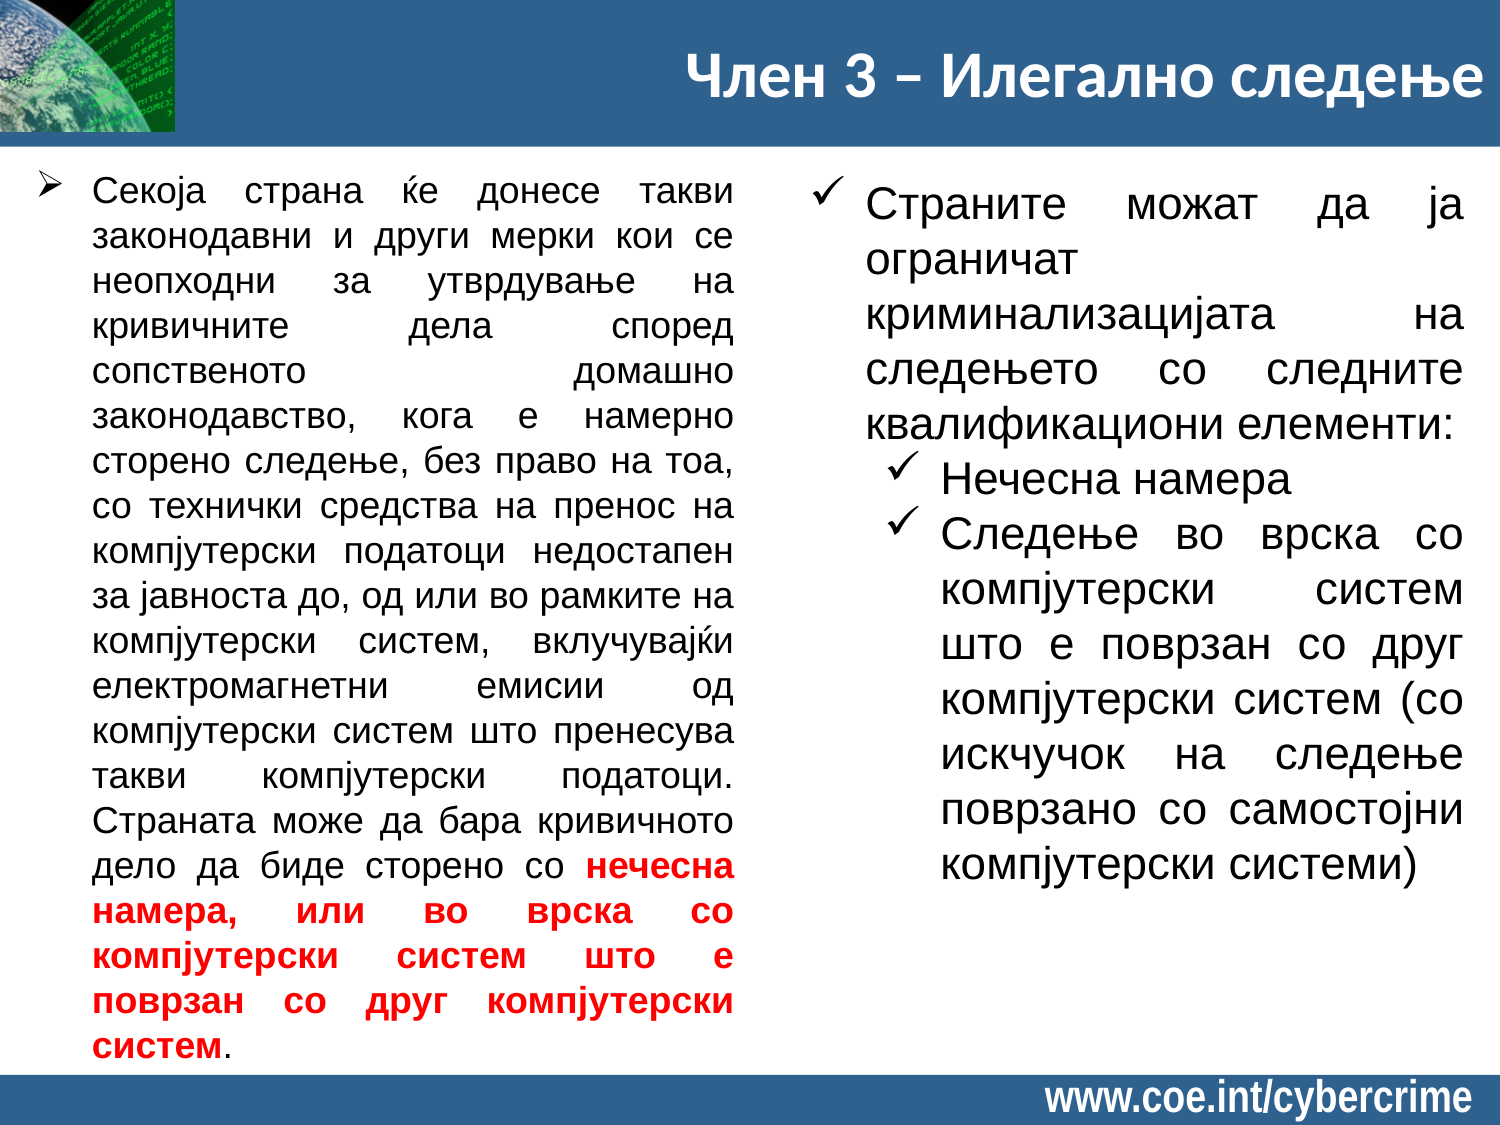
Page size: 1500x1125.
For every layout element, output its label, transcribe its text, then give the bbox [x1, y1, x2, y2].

text_box Страните можат да ја ограничат криминализацијата на следењето со следните квалификациони елементи: Нечесна намера Следење во врска со компјутерски систем што е поврзан со друг компјутерски систем (со искчучок на следење поврзано со самостојни компјутерски системи) [794, 166, 1480, 896]
text_box Член 3 – Илегално следење [0, 0, 1500, 149]
text_box www.coe.int/cybercrime [1030, 1059, 1500, 1125]
text_box [0, 1073, 1030, 1125]
text_box Секоја страна ќе донесе такви законодавни и други мерки кои се неопходни за утврдување на кривичните дела според сопственото домашно законодавство, кога е намерно сторено следење, без право на тоа, со технички средства на пренос на компјутерски податоци недостапен за јавноста до, од или во рамките на компјутерски систем, вклучувајќи електромагнетни емисии од компјутерски систем што пренесува такви компјутерски податоци. Страната може да бара кривичното дело да биде сторено со нечесна намера, или во врска со компјутерски систем што е поврзан со друг компјутерски систем. [20, 158, 750, 1073]
picture [0, 0, 175, 132]
